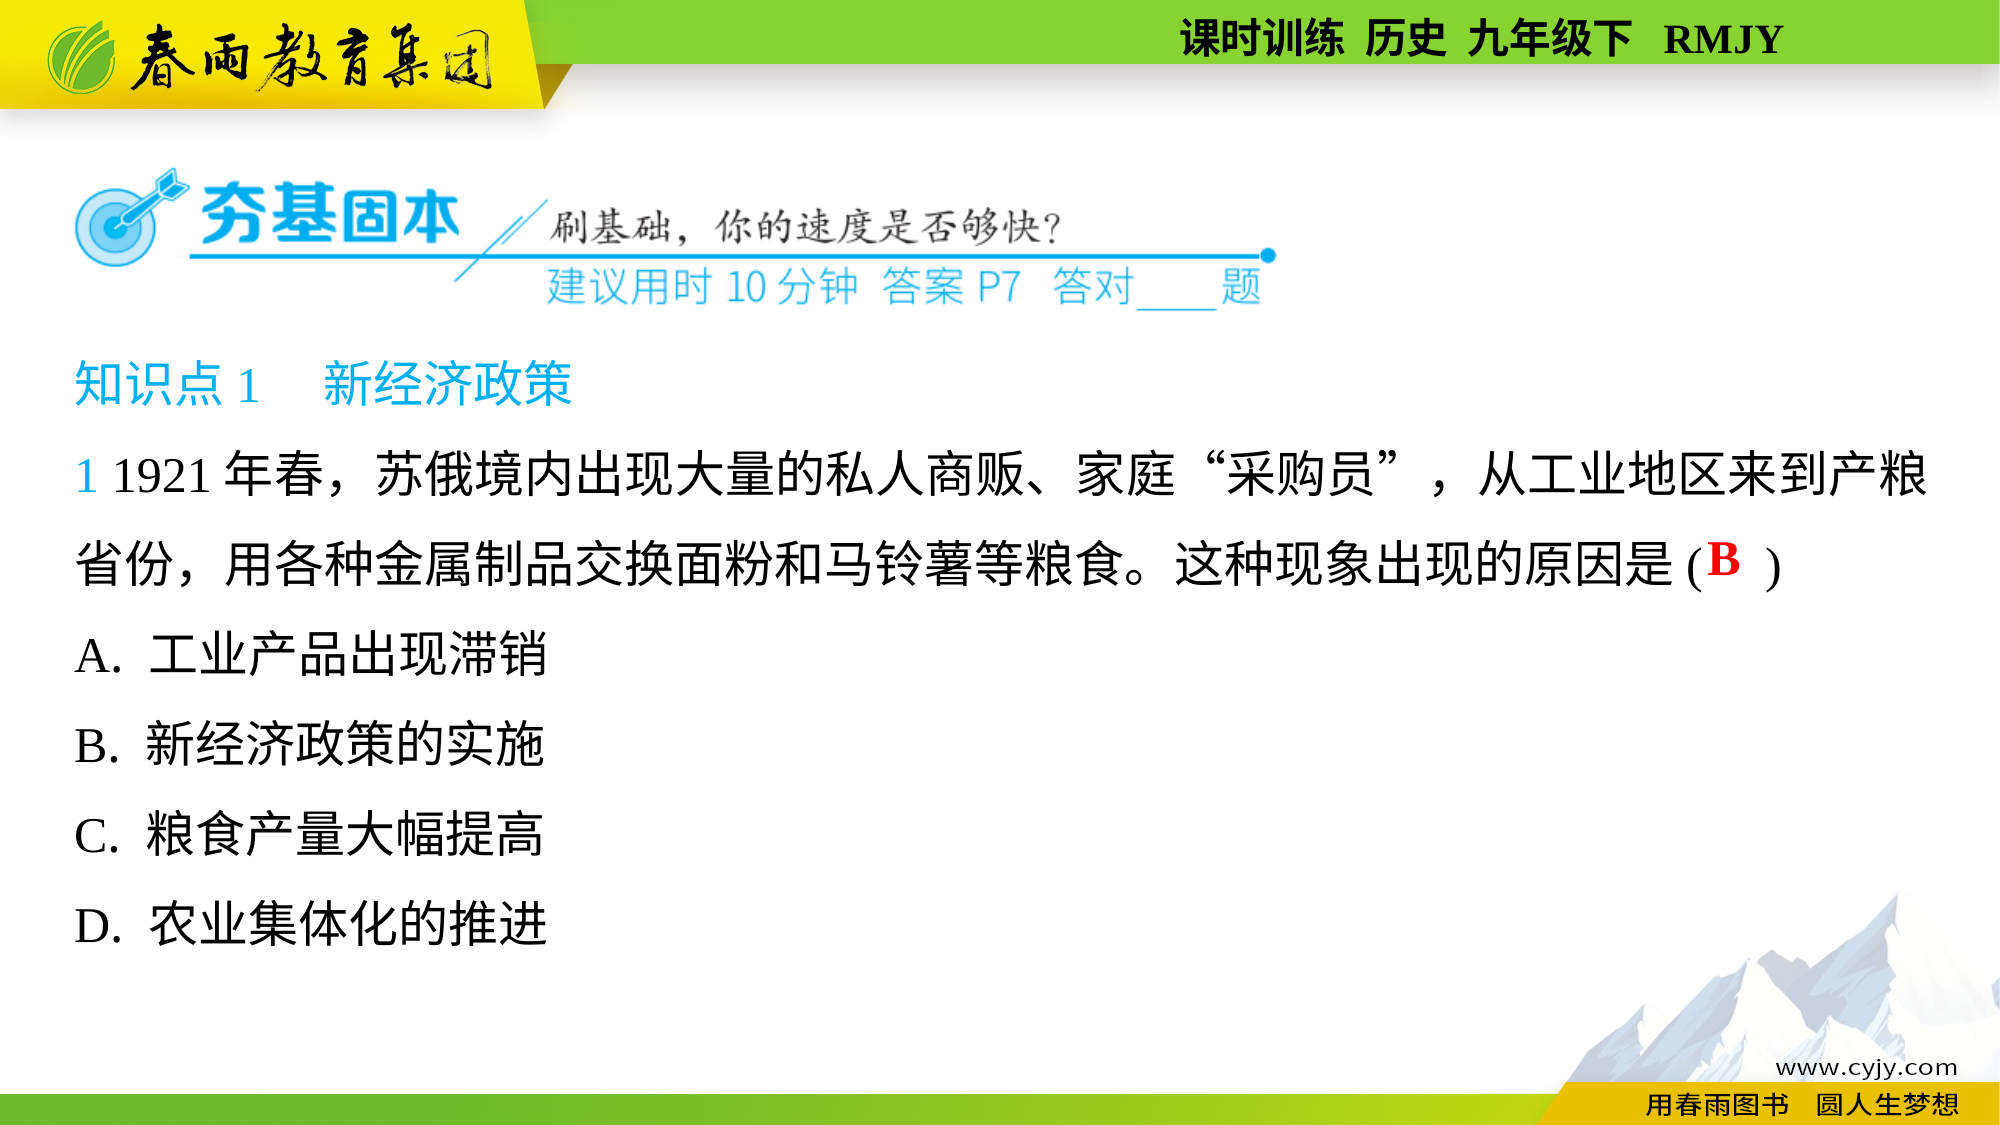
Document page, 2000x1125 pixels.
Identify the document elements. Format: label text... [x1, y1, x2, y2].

list 知识点1 新经济政策 1 1921年春，苏俄境内出现大量的私人商贩、家庭“采购员”，从工业地区来到产粮省份，用各种金属制品交换面粉和马铃薯等粮食。这种现象出现的原因是( ) A. 工业产品出现滞销 B. 新经济政策的实施 C. 粮食产量大幅提高 D. 农业集体化的推进 [59, 314, 1944, 966]
picture [0, 0, 2000, 1125]
text_box B [1692, 518, 1749, 593]
